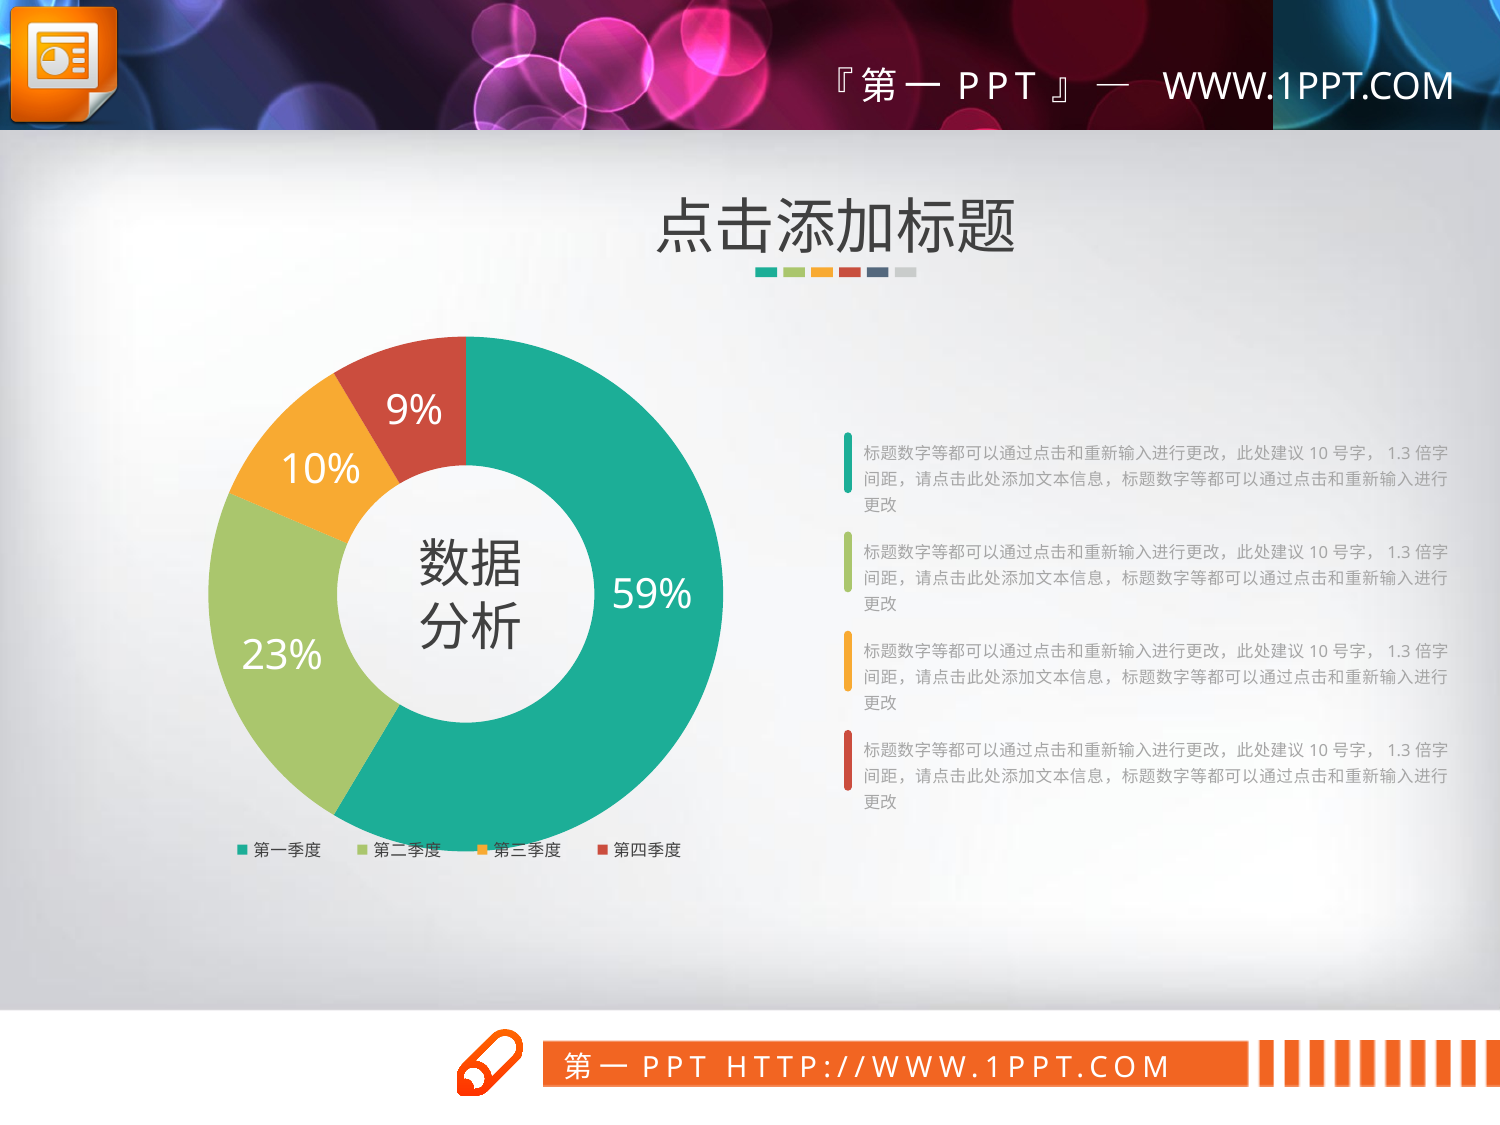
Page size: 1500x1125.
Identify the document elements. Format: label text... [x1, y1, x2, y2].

chart [27, 324, 905, 910]
text_box 标题数字等都可以通过点击和重新输入进行更改，此处建议10号字，1.3倍字间距，请点击此处添加文本信息，标题数字等都可以通过点击和重新输入进行更改 [908, 629, 1461, 719]
picture [543, 1040, 1500, 1087]
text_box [755, 267, 917, 278]
text_box 标题数字等都可以通过点击和重新输入进行更改，此处建议10号字，1.3倍字间距，请点击此处添加文本信息，标题数字等都可以通过点击和重新输入进行更改 [908, 529, 1461, 620]
text_box 点击添加标题 [574, 181, 1098, 266]
text_box 标题数字等都可以通过点击和重新输入进行更改，此处建议10号字，1.3倍字间距，请点击此处添加文本信息，标题数字等都可以通过点击和重新输入进行更改 [908, 728, 1461, 818]
text_box 标题数字等都可以通过点击和重新输入进行更改，此处建议10号字，1.3倍字间距，请点击此处添加文本信息，标题数字等都可以通过点击和重新输入进行更改 [908, 430, 1461, 521]
picture [0, 0, 1500, 1012]
